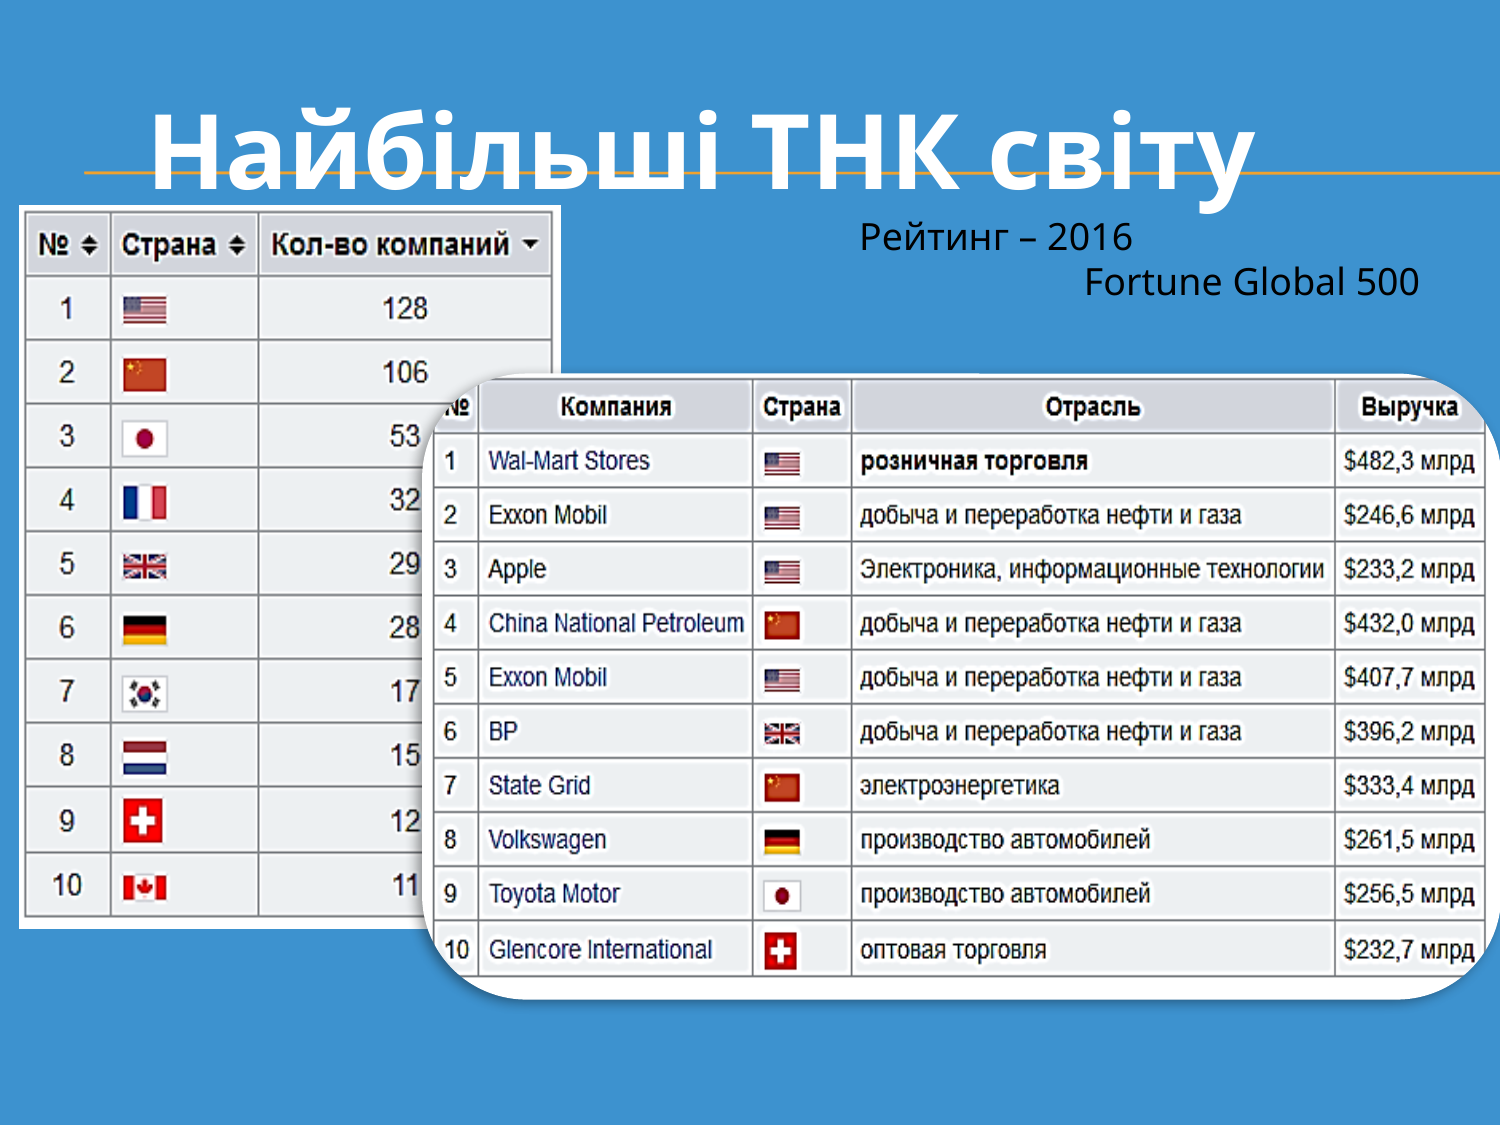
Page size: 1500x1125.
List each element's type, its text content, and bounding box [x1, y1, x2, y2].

text_box Рейтинг – 2016 Fortune Global 500 [844, 205, 1436, 356]
text_box Найбільші ТНК світу [88, 54, 1314, 243]
picture [19, 205, 1500, 1000]
